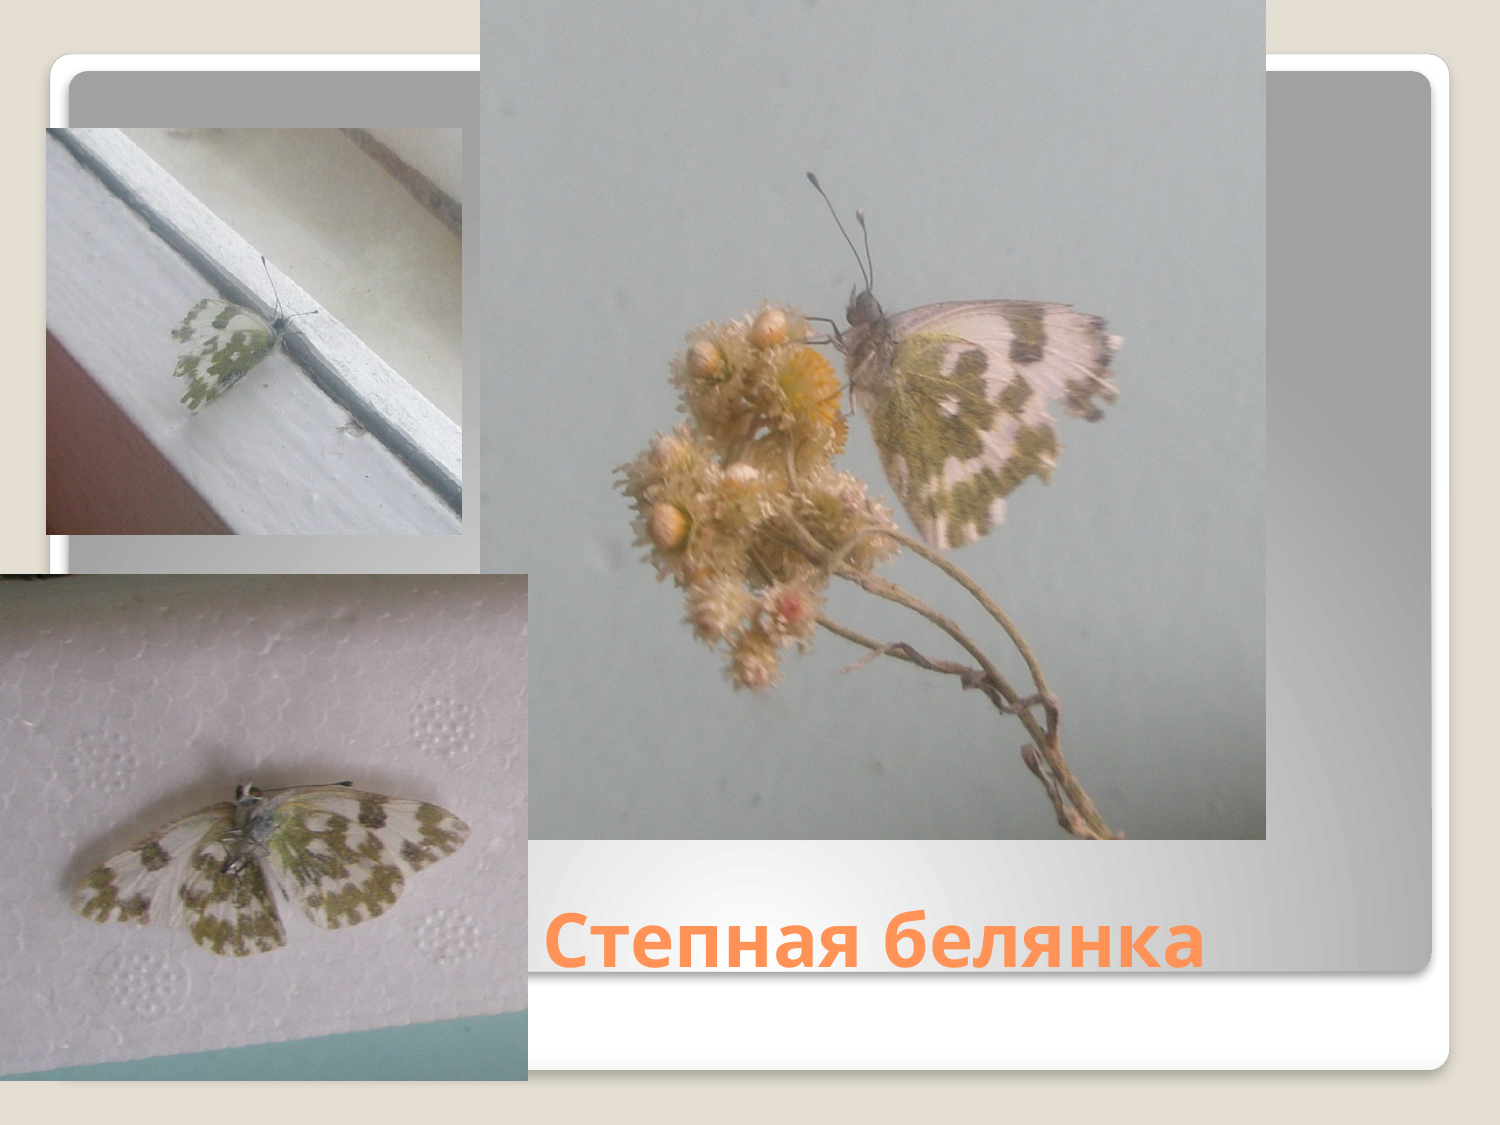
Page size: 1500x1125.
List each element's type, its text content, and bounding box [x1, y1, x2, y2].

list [46, 128, 462, 535]
title Степная белянка [534, 817, 1425, 990]
picture [0, 0, 1266, 1081]
